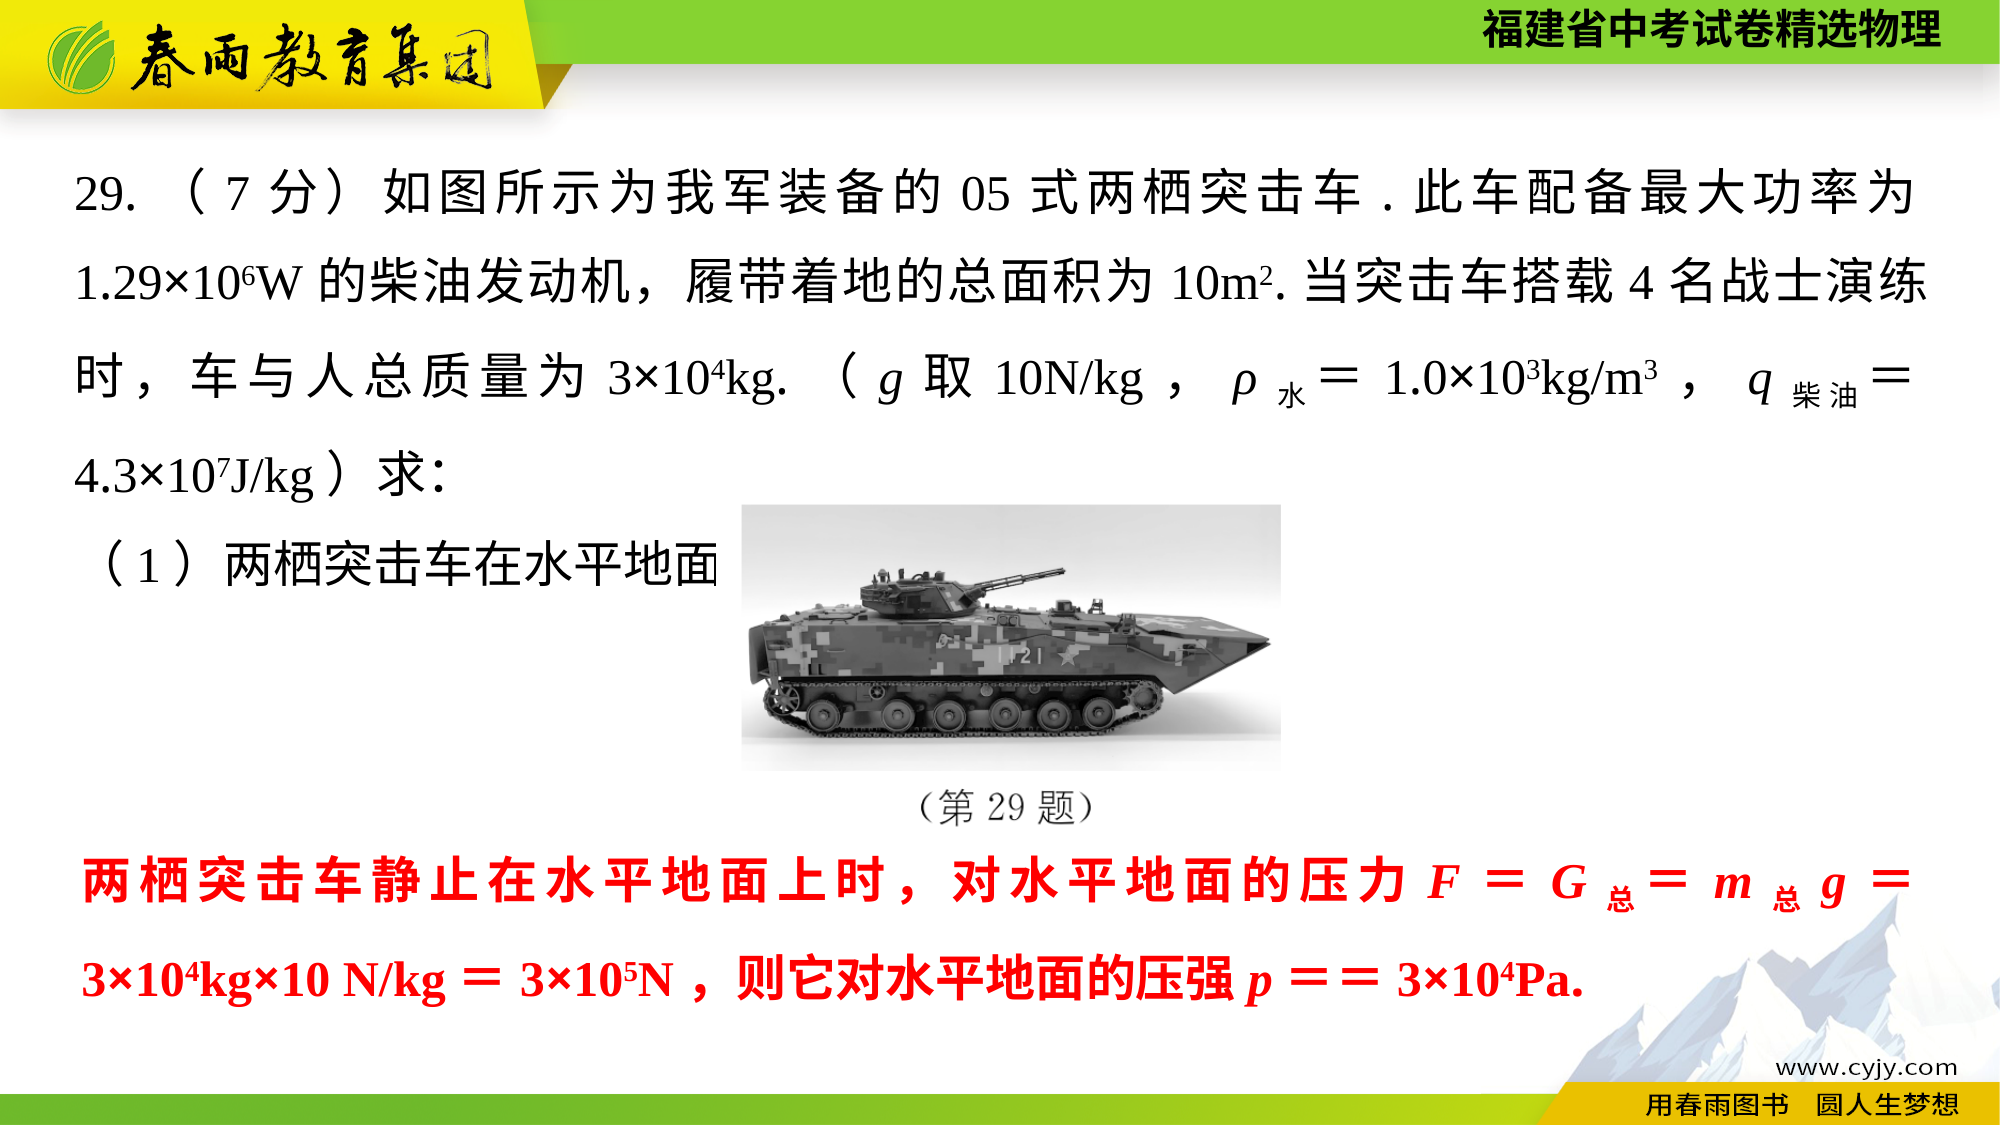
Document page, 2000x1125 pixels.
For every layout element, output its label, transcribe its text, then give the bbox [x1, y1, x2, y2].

list 29.（7分）如图所示为我军装备的05式两栖突击车.此车配备最大功率为1.29×106W的柴油发动机，履带着地的总面积为10m2.当突击车搭载4名战士演练时，车与人总质量为3×104kg.（g取10N/kg，ρ水＝1.0×103kg/m3，q柴油＝4.3×107J/kg）求： （1）两栖突击车在水平地面静止时对地面的压强； [59, 122, 1944, 502]
picture [0, 0, 2000, 1125]
